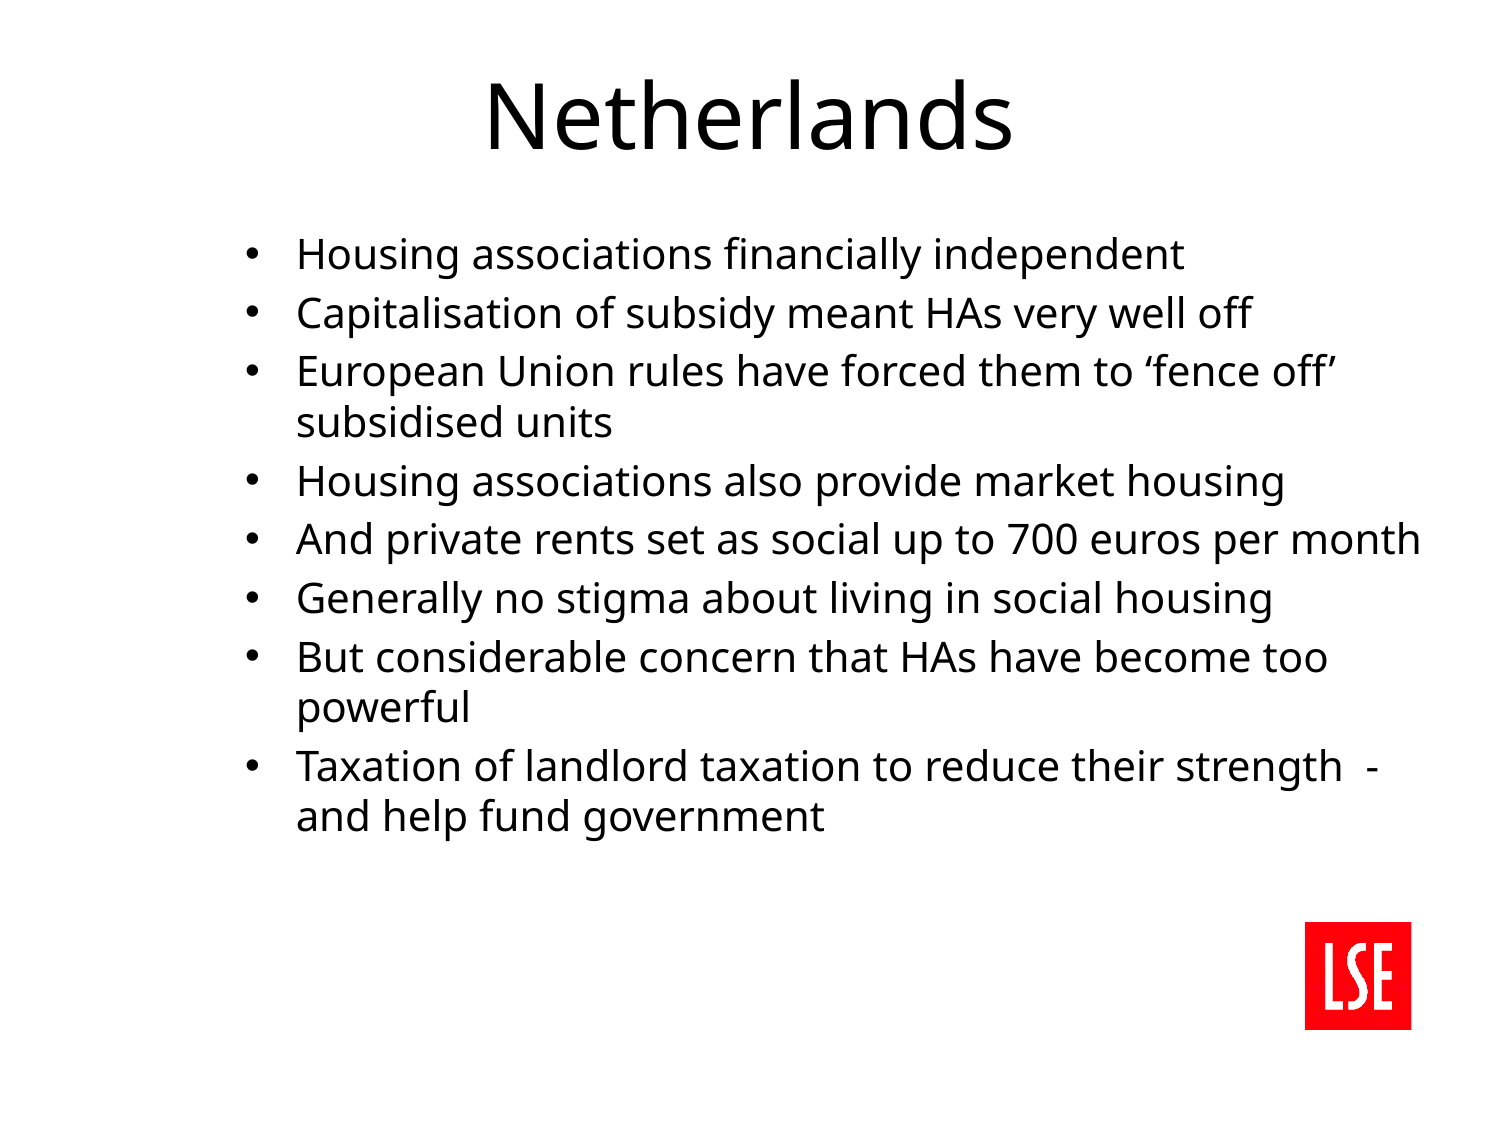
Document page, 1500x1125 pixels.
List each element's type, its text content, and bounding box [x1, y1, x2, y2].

title Netherlands [112, 19, 1388, 207]
picture [1304, 922, 1412, 1030]
list Housing associations financially independent Capitalisation of subsidy meant HAs very well off European Union rules have forced them to ‘fence off’ subsidised units Housing associations also provide market housing And private rents set as social up to 700 euros per month Generally no stigma about living in social housing But considerable concern that HAs have become too powerful Taxation of landlord taxation to reduce their strength - and help fund government [230, 219, 1452, 870]
